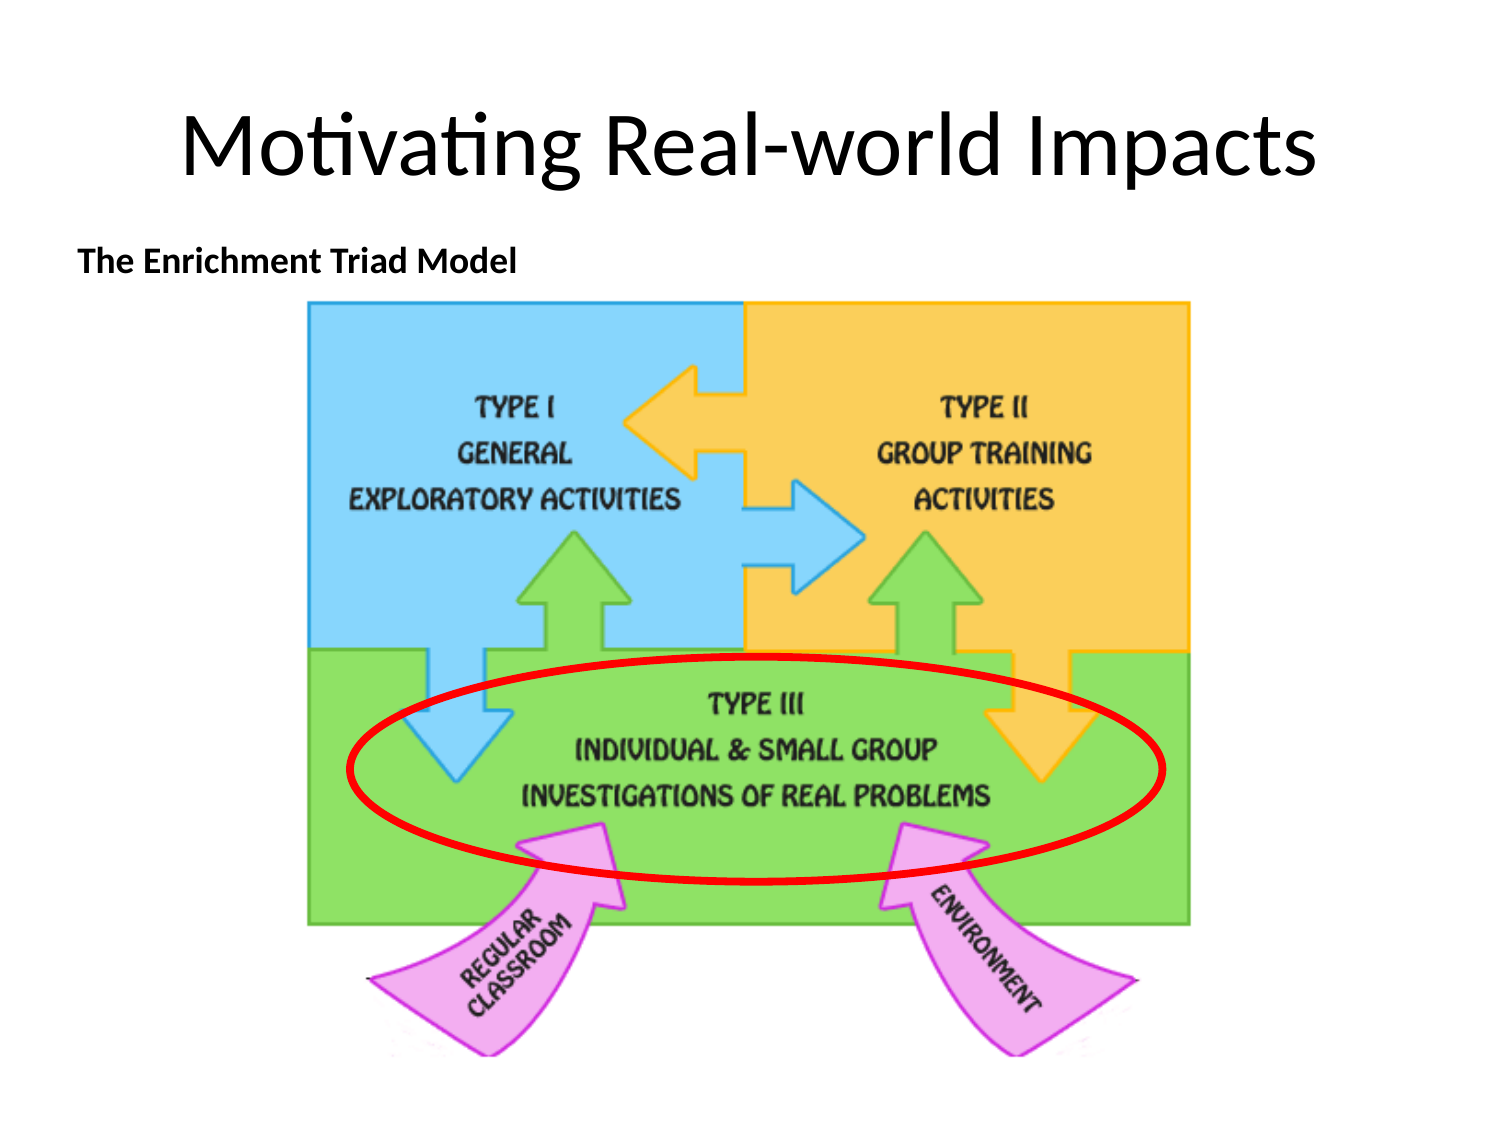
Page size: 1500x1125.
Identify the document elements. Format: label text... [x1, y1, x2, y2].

text_box The Enrichment Triad Model [62, 229, 925, 289]
title Motivating Real-world Impacts [75, 45, 1425, 233]
picture [299, 281, 1213, 1063]
